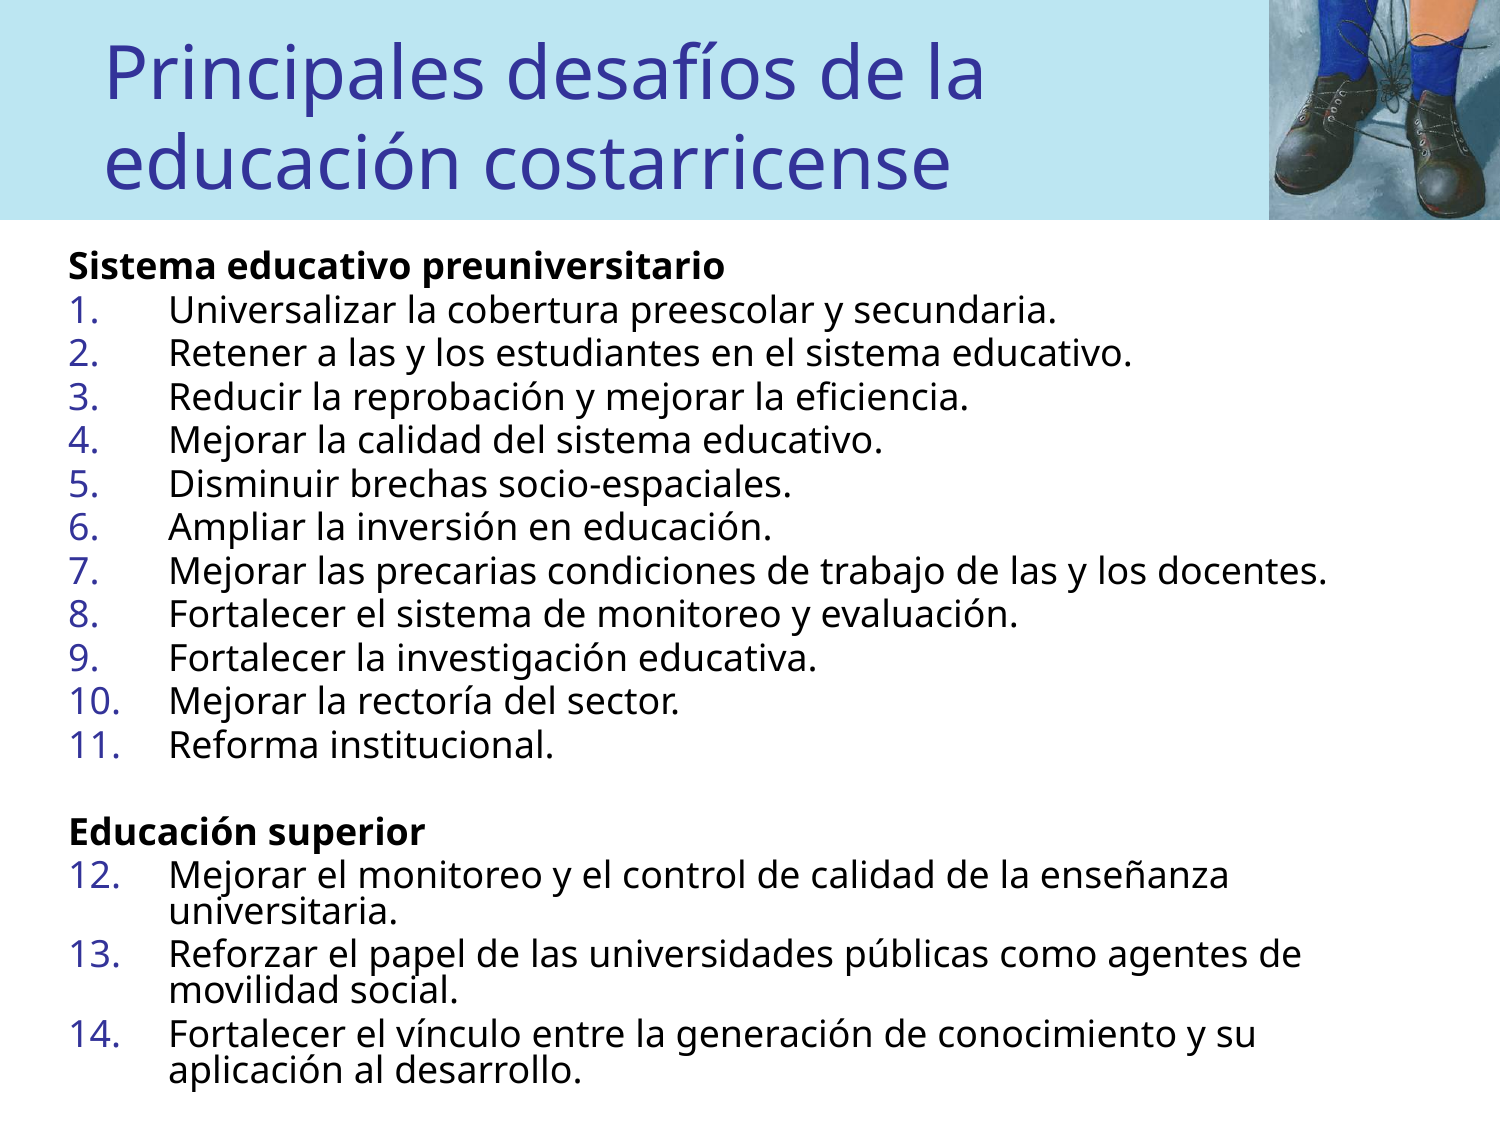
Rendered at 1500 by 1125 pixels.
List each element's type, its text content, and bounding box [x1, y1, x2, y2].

title Principales desafíos de la educación costarricense [88, 20, 1247, 209]
list Sistema educativo preuniversitario Universalizar la cobertura preescolar y secundaria. Retener a las y los estudiantes en el sistema educativo. Reducir la reprobación y mejorar la eficiencia. Mejorar la calidad del sistema educativo. Disminuir brechas socio-espaciales. Ampliar la inversión en educación. Mejorar las precarias condiciones de trabajo de las y los docentes. Fortalecer el sistema de monitoreo y evaluación. Fortalecer la investigación educativa. Mejorar la rectoría del sector. Reforma institucional. Educación superior Mejorar el monitoreo y el control de calidad de la enseñanza universitaria. Reforzar el papel de las universidades públicas como agentes de movilidad social. Fortalecer el vínculo entre la generación de conocimiento y su aplicación al desarrollo. [52, 243, 1460, 1107]
picture [0, 0, 1500, 220]
